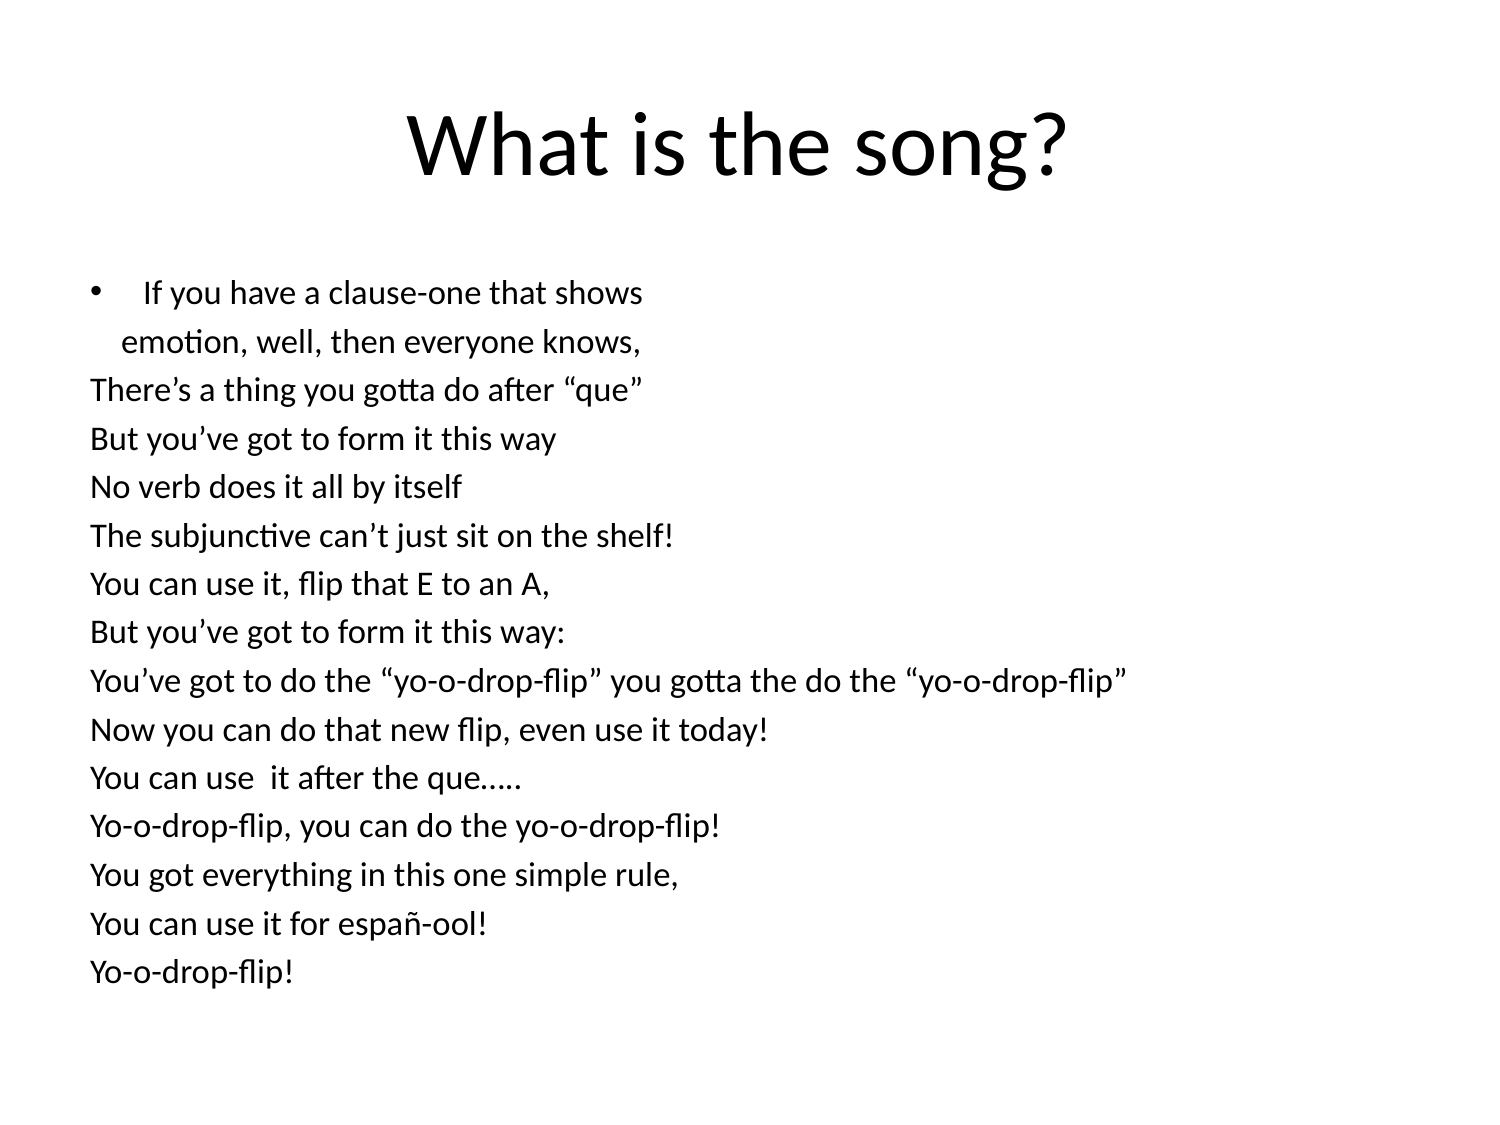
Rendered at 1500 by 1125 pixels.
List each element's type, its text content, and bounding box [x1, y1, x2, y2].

title What is the song? [75, 45, 1425, 233]
list If you have a clause-one that shows emotion, well, then everyone knows, There’s a thing you gotta do after “que” But you’ve got to form it this way No verb does it all by itself The subjunctive can’t just sit on the shelf! You can use it, flip that E to an A, But you’ve got to form it this way: You’ve got to do the “yo-o-drop-flip” you gotta the do the “yo-o-drop-flip” Now you can do that new flip, even use it today! You can use it after the que….. Yo-o-drop-flip, you can do the yo-o-drop-flip! You got everything in this one simple rule, You can use it for españ-ool! Yo-o-drop-flip! [75, 262, 1425, 1005]
